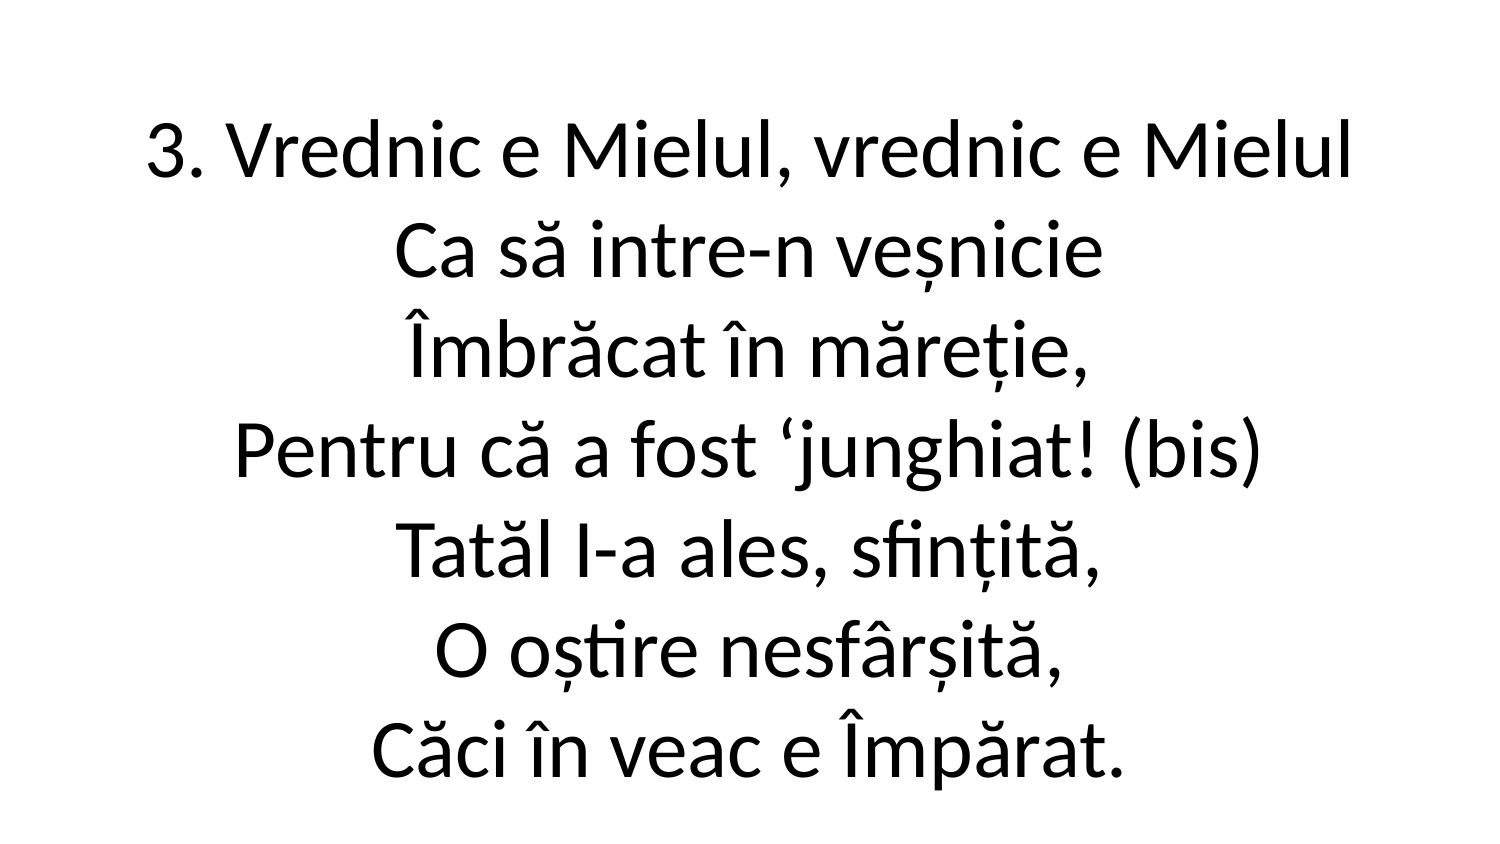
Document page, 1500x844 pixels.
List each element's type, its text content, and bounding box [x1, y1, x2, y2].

text_box 3. Vrednic e Mielul, vrednic e Mielul Ca să intre-n veșnicie Îmbrăcat în măreție, Pentru că a fost ‘junghiat! (bis) Tatăl I-a ales, sfințită, O oștire nesfârșită, Căci în veac e Împărat. [129, 42, 1371, 802]
